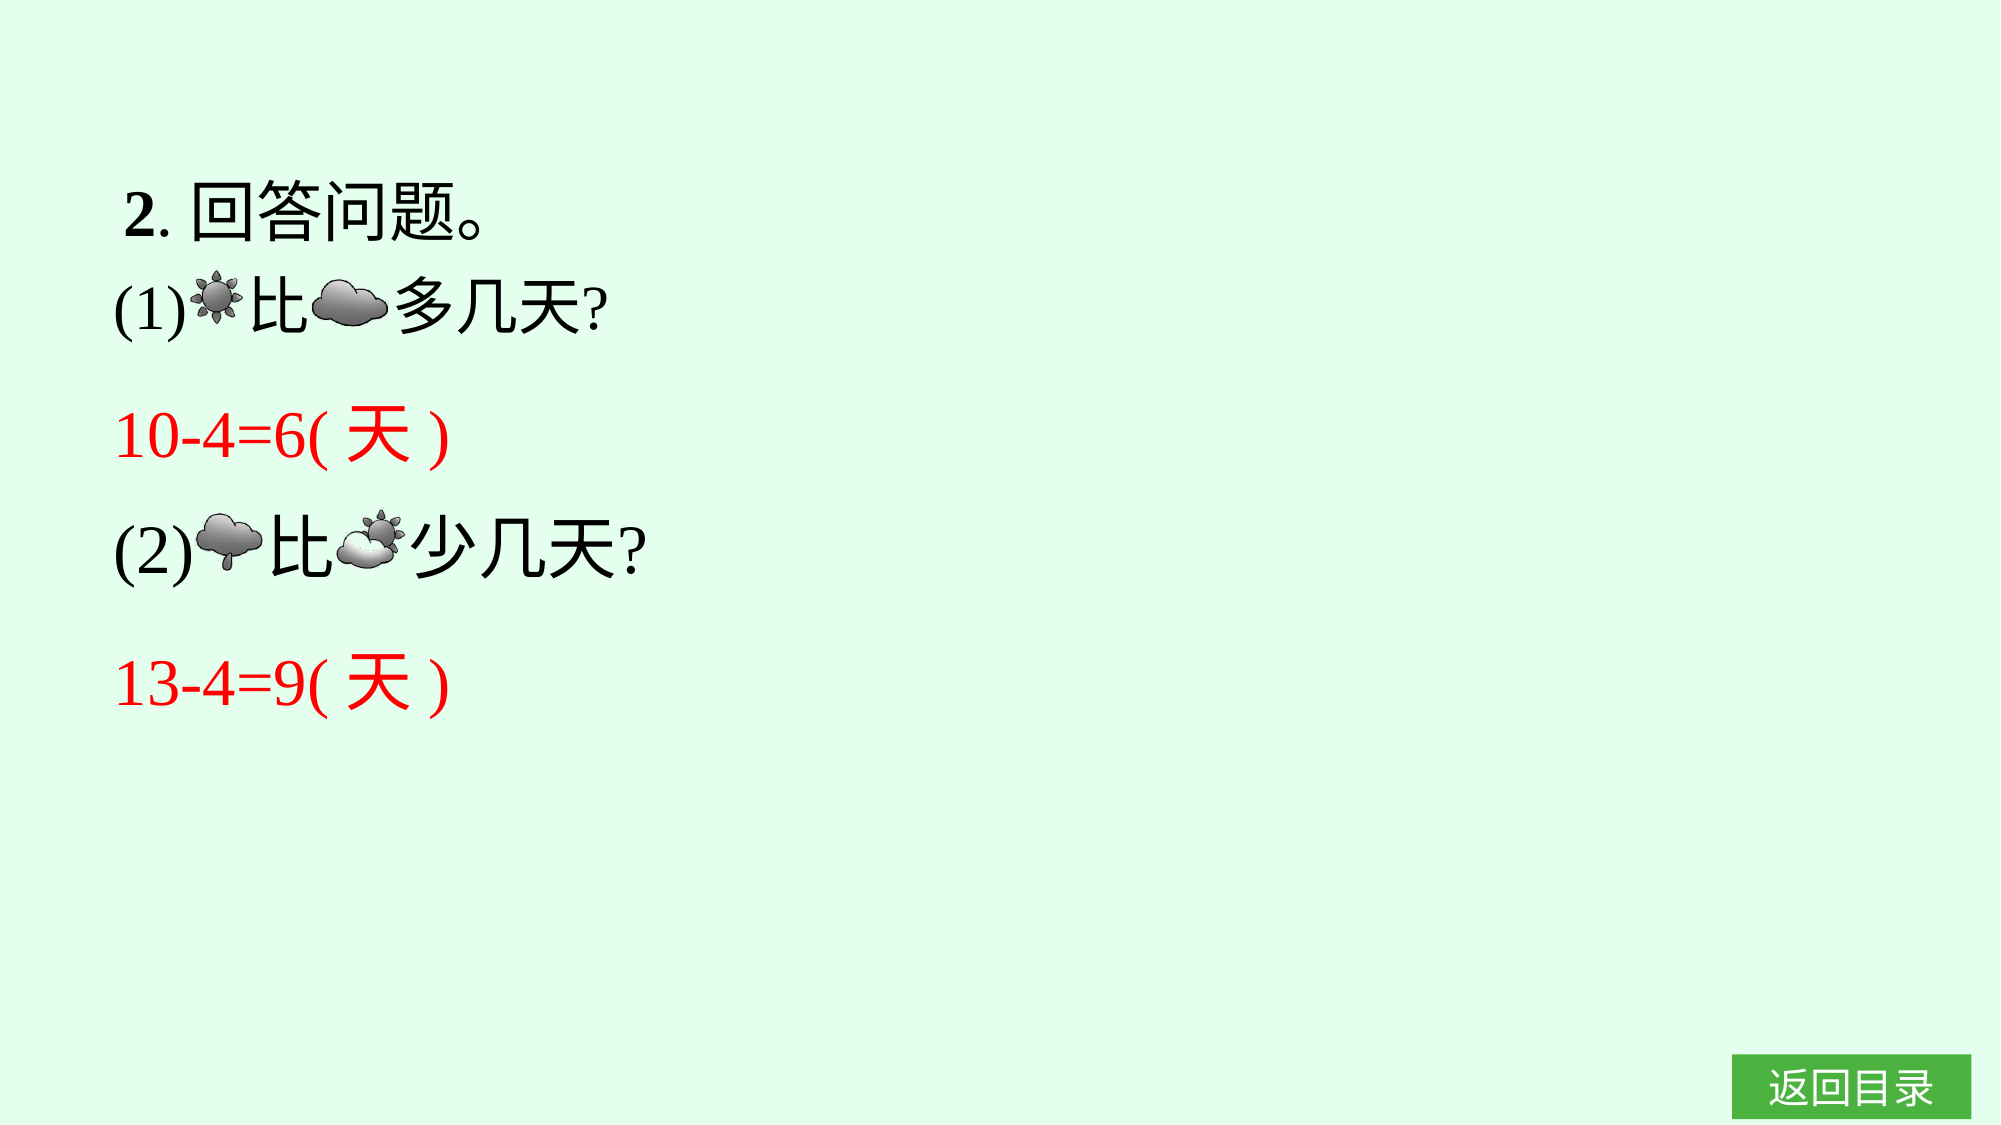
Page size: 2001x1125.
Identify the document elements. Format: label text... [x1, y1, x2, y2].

text_box 2.回答问题。 [108, 146, 553, 258]
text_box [113, 244, 1530, 368]
text_box 13-4=9(天) [98, 615, 483, 726]
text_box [113, 479, 1672, 616]
text_box 10-4=6(天) [98, 367, 483, 479]
